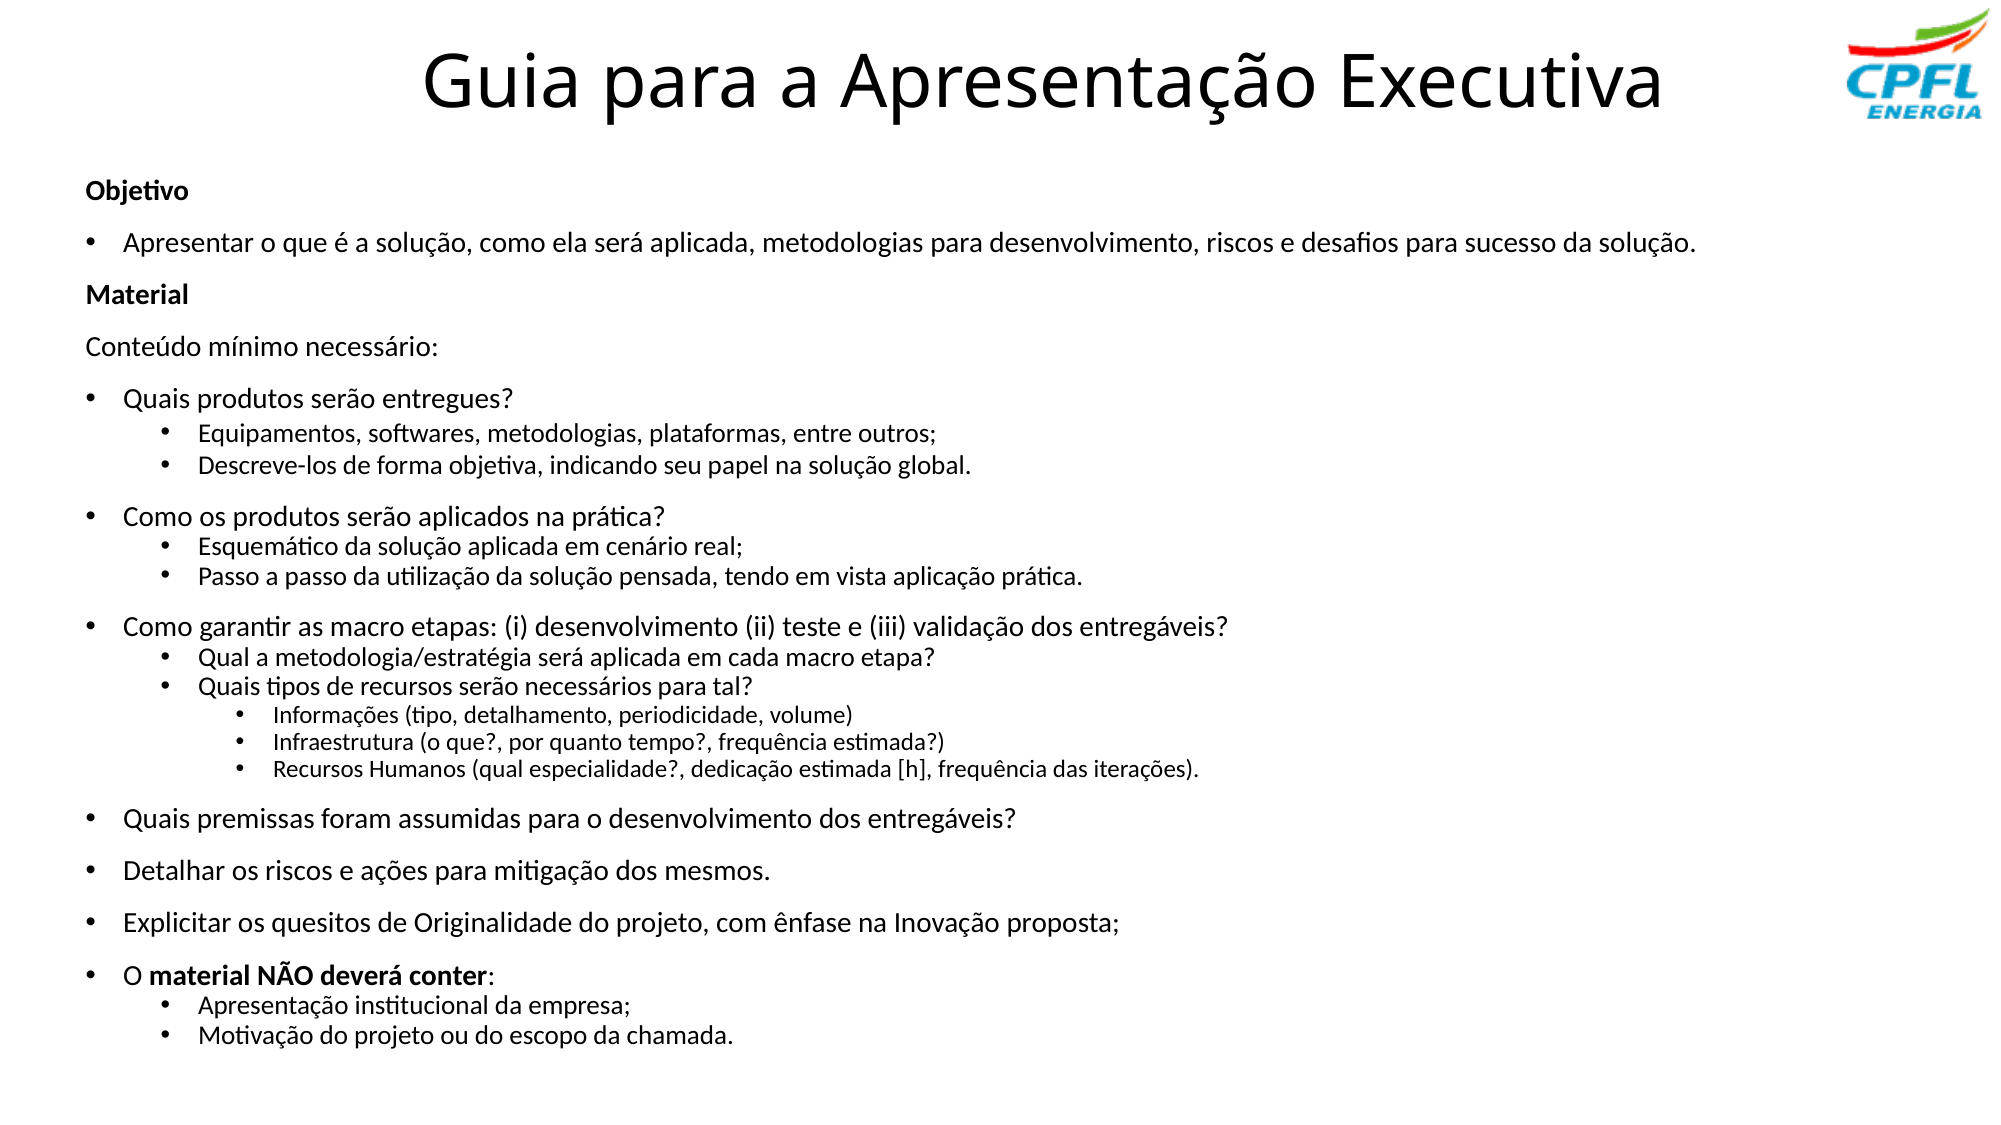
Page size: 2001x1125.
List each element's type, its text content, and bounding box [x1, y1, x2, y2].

picture [1833, 4, 1999, 130]
title Guia para a Apresentação Executiva [406, 30, 1698, 136]
text_box Objetivo Apresentar o que é a solução, como ela será aplicada, metodologias para desenvolvimento, riscos e desafios para sucesso da solução. Material Conteúdo mínimo necessário: Quais produtos serão entregues? Equipamentos, softwares, metodologias, plataformas, entre outros; Descreve-los de forma objetiva, indicando seu papel na solução global. Como os produtos serão aplicados na prática? Esquemático da solução aplicada em cenário real; Passo a passo da utilização da solução pensada, tendo em vista aplicação prática. Como garantir as macro etapas: (i) desenvolvimento (ii) teste e (iii) validação dos entregáveis? Qual a metodologia/estratégia será aplicada em cada macro etapa? Quais tipos de recursos serão necessários para tal? Informações (tipo, detalhamento, periodicidade, volume) Infraestrutura (o que?, por quanto tempo?, frequência estimada?) Recursos Humanos (qual especialidade?, dedicação estimada [h], frequência das iterações). Quais premissas foram assumidas para o desenvolvimento dos entregáveis? Detalhar os riscos e ações para mitigação dos mesmos. Explicitar os quesitos de Originalidade do projeto, com ênfase na Inovação proposta; O material NÃO deverá conter: Apresentação institucional da empresa; Motivação do projeto ou do escopo da chamada. [70, 167, 1932, 1076]
